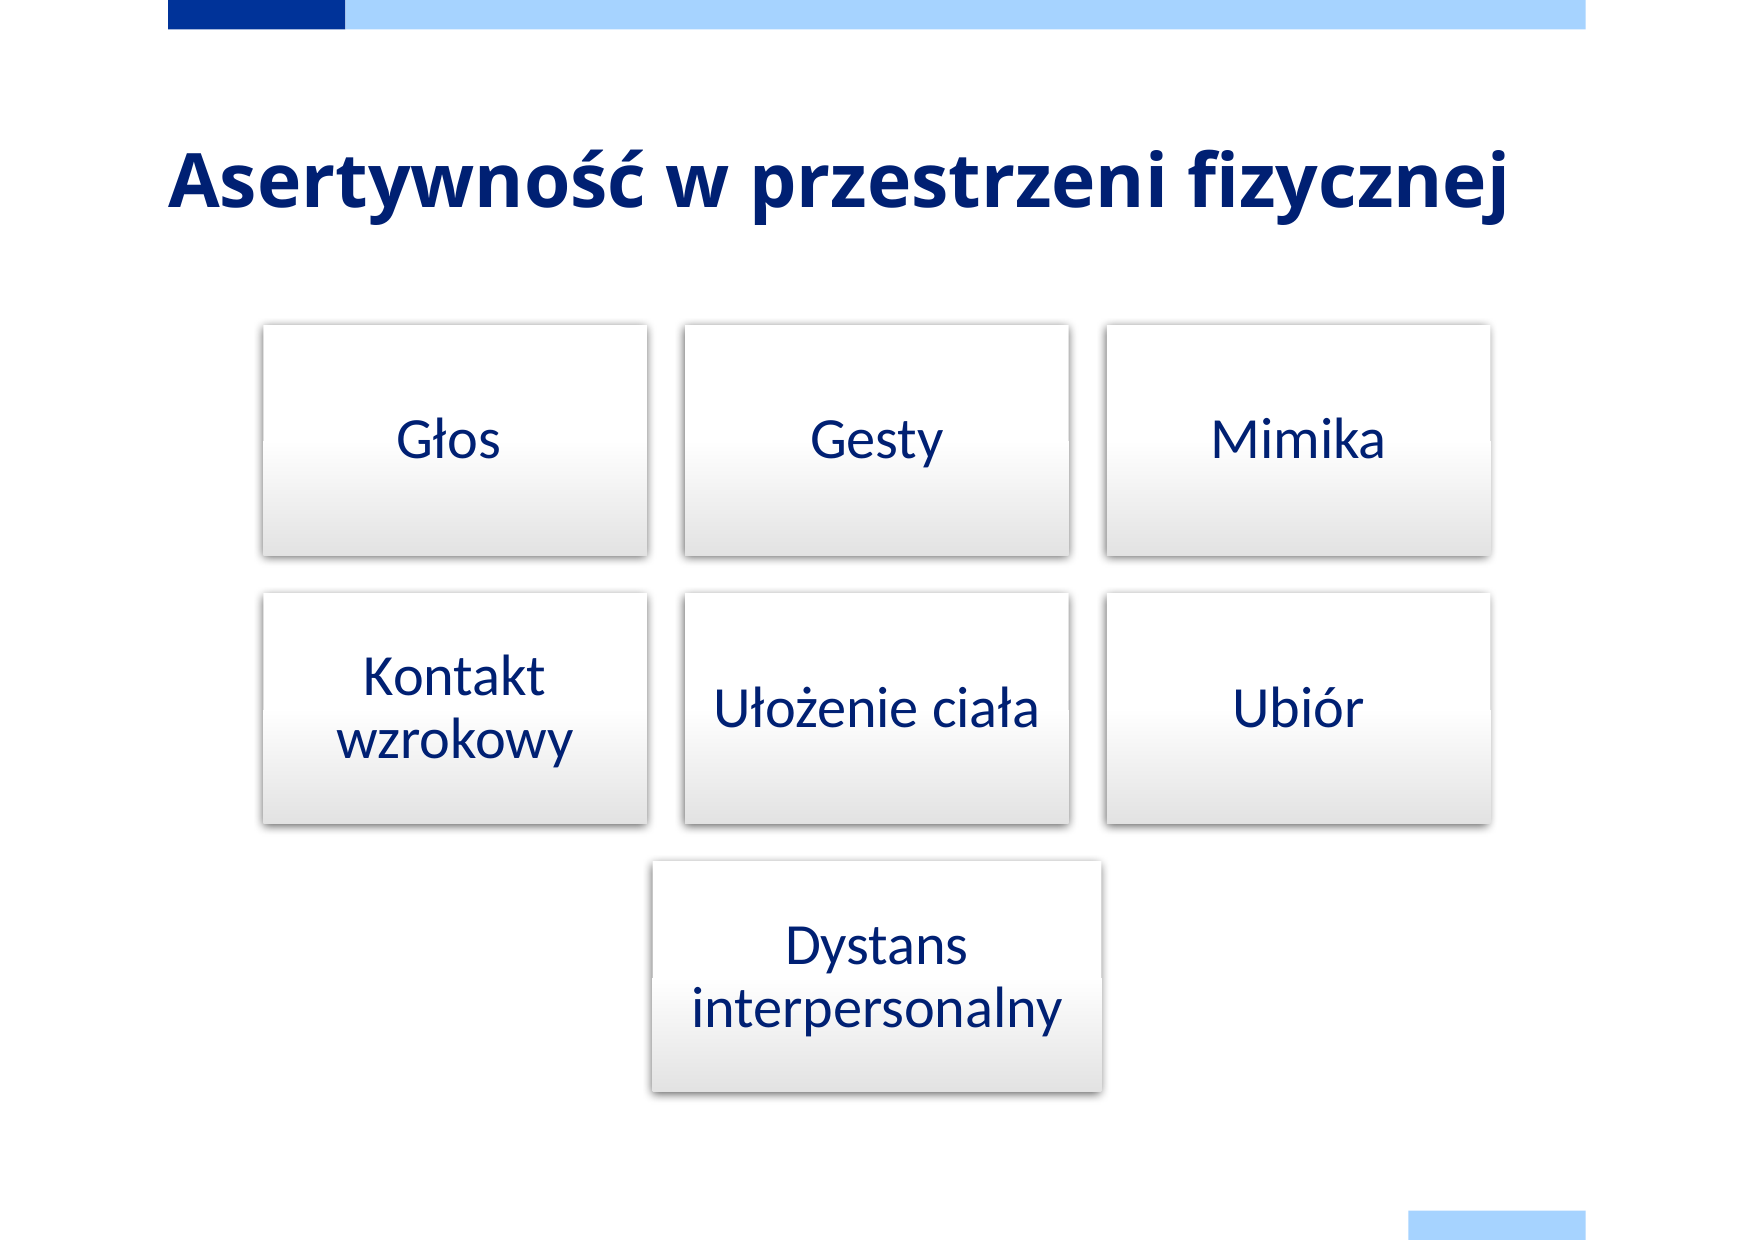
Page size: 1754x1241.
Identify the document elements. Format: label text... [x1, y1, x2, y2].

title Asertywność w przestrzeni fizycznej [168, 147, 1586, 324]
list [168, 324, 1586, 1093]
